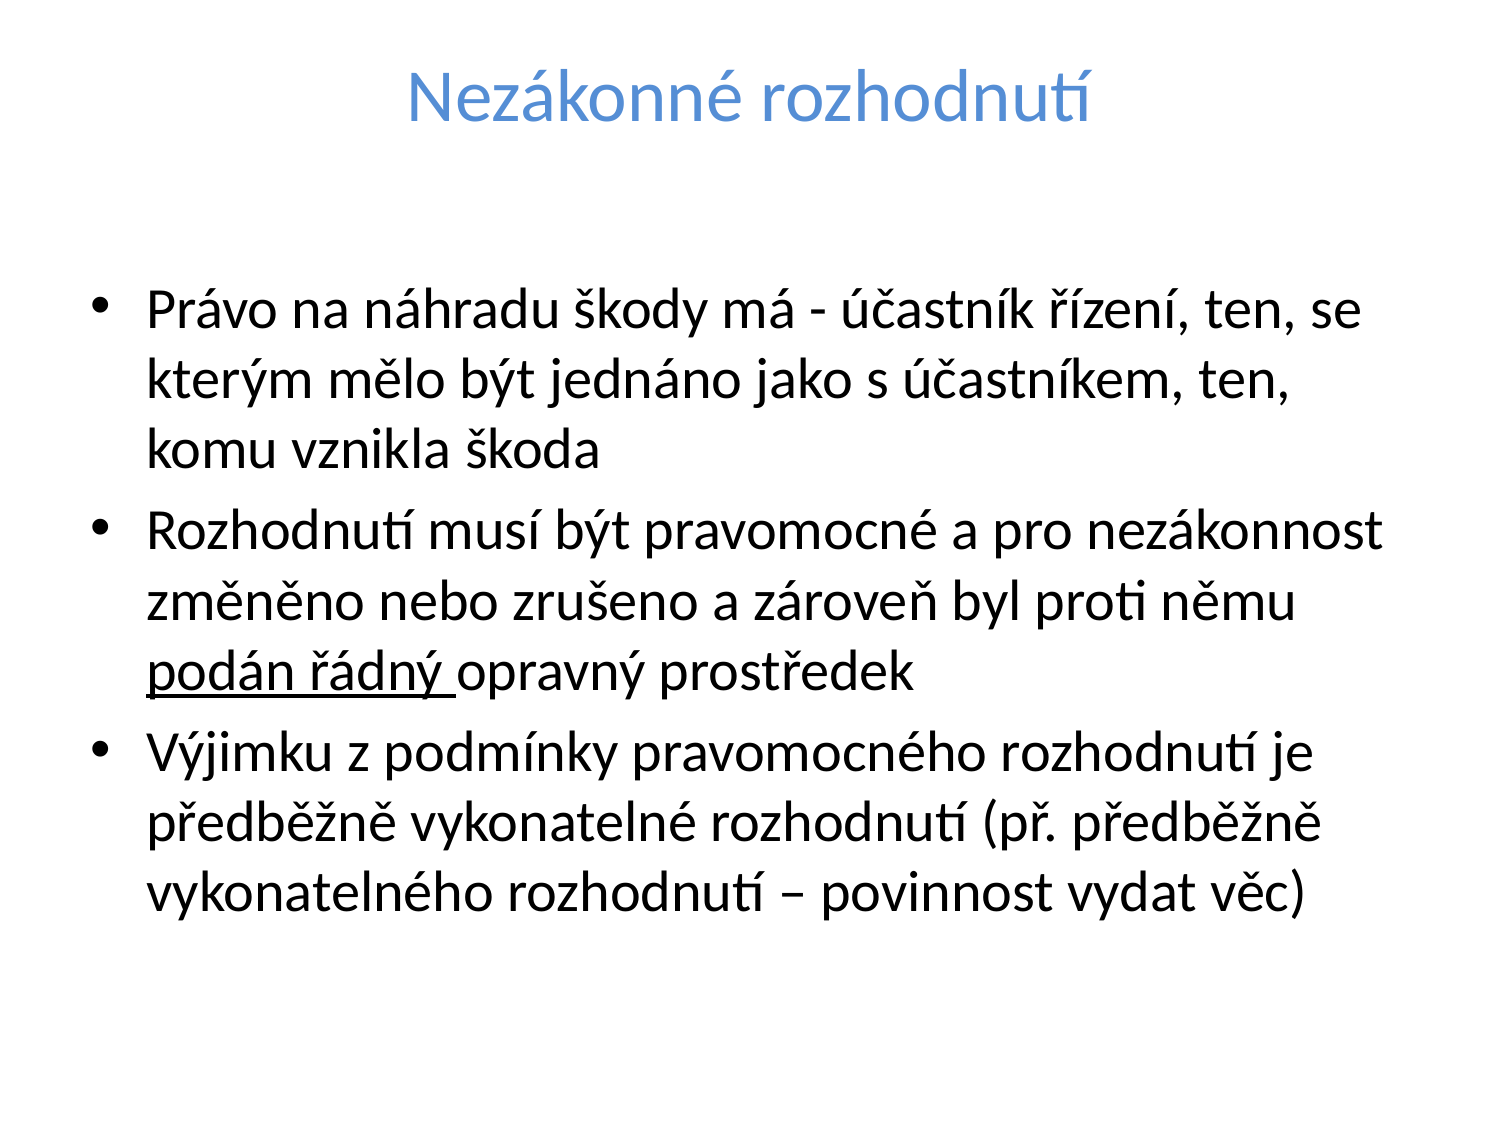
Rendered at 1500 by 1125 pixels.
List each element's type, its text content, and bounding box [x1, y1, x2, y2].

title Nezákonné rozhodnutí [75, 45, 1425, 138]
list Právo na náhradu škody má - účastník řízení, ten, se kterým mělo být jednáno jako s účastníkem, ten, komu vznikla škoda Rozhodnutí musí být pravomocné a pro nezákonnost změněno nebo zrušeno a zároveň byl proti němu podán řádný opravný prostředek Výjimku z podmínky pravomocného rozhodnutí je předběžně vykonatelné rozhodnutí (př. předběžně vykonatelného rozhodnutí – povinnost vydat věc) [75, 262, 1425, 1005]
